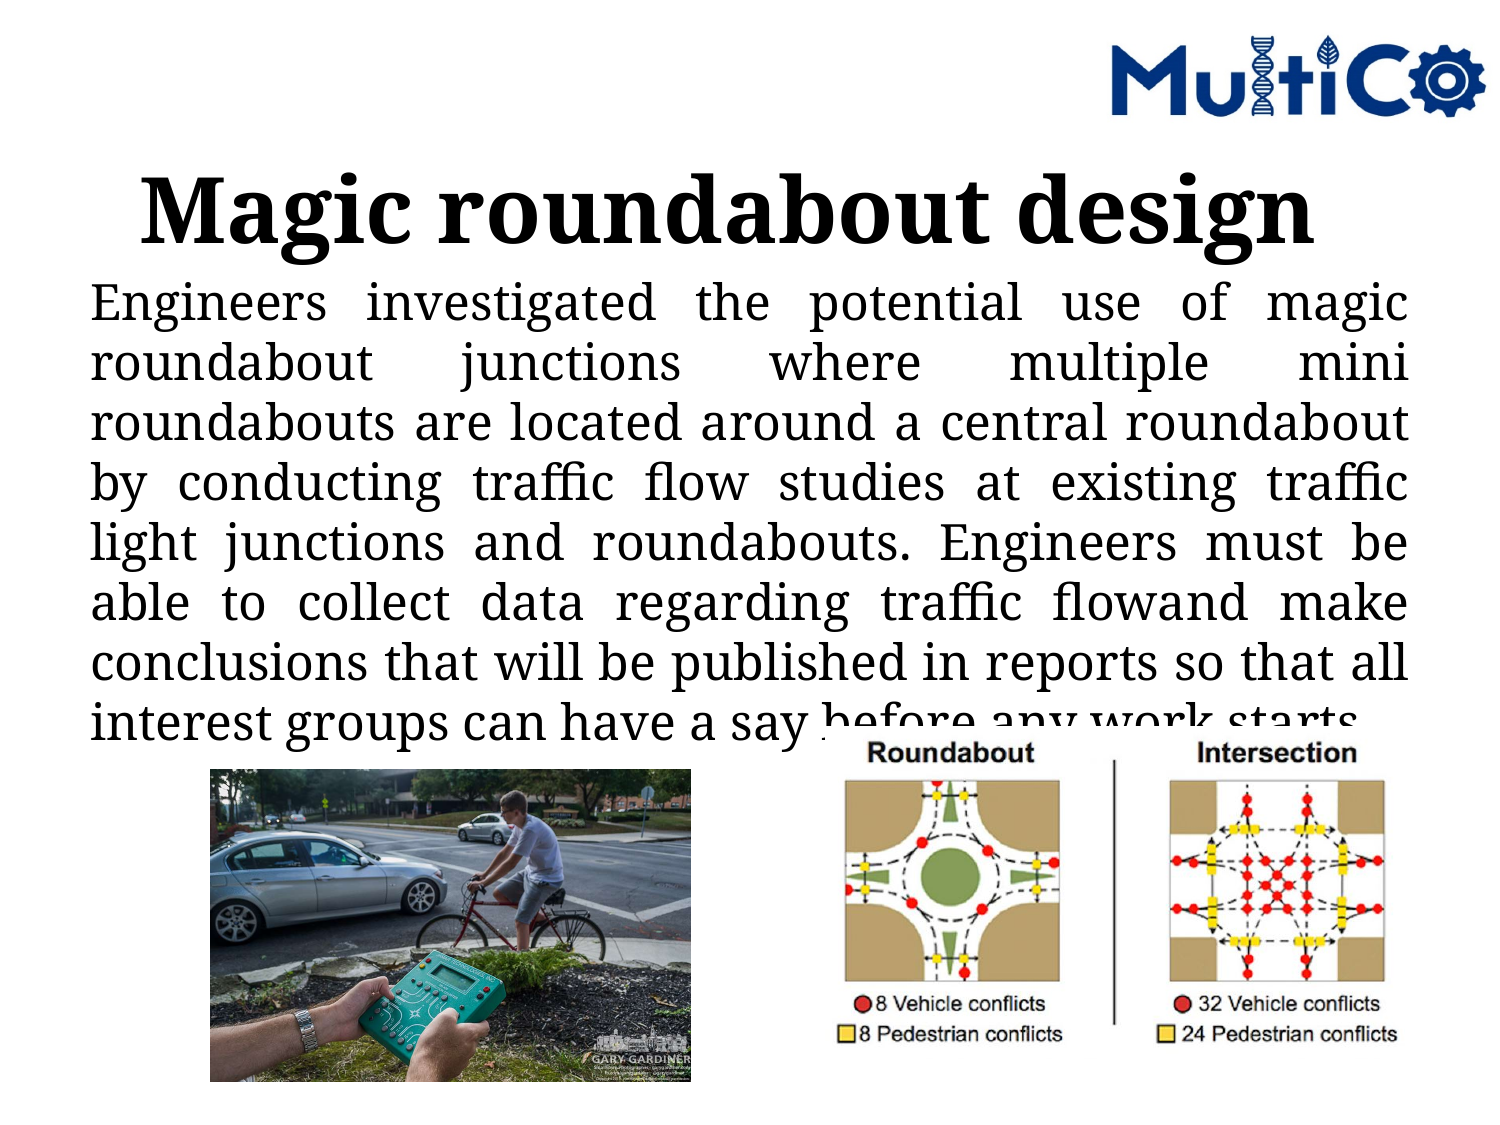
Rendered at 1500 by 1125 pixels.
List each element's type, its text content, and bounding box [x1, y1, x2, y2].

picture [825, 726, 1405, 1060]
list Engineers investigated the potential use of magic roundabout junctions where multiple mini roundabouts are located around a central roundabout by conducting traffic flow studies at existing traffic light junctions and roundabouts. Engineers must be able to collect data regarding traffic flowand make conclusions that will be published in reports so that all interest groups can have a say before any work starts. [75, 262, 1425, 1005]
picture [209, 769, 691, 1082]
title Magic roundabout design [54, 112, 1405, 301]
picture [1097, 18, 1500, 134]
